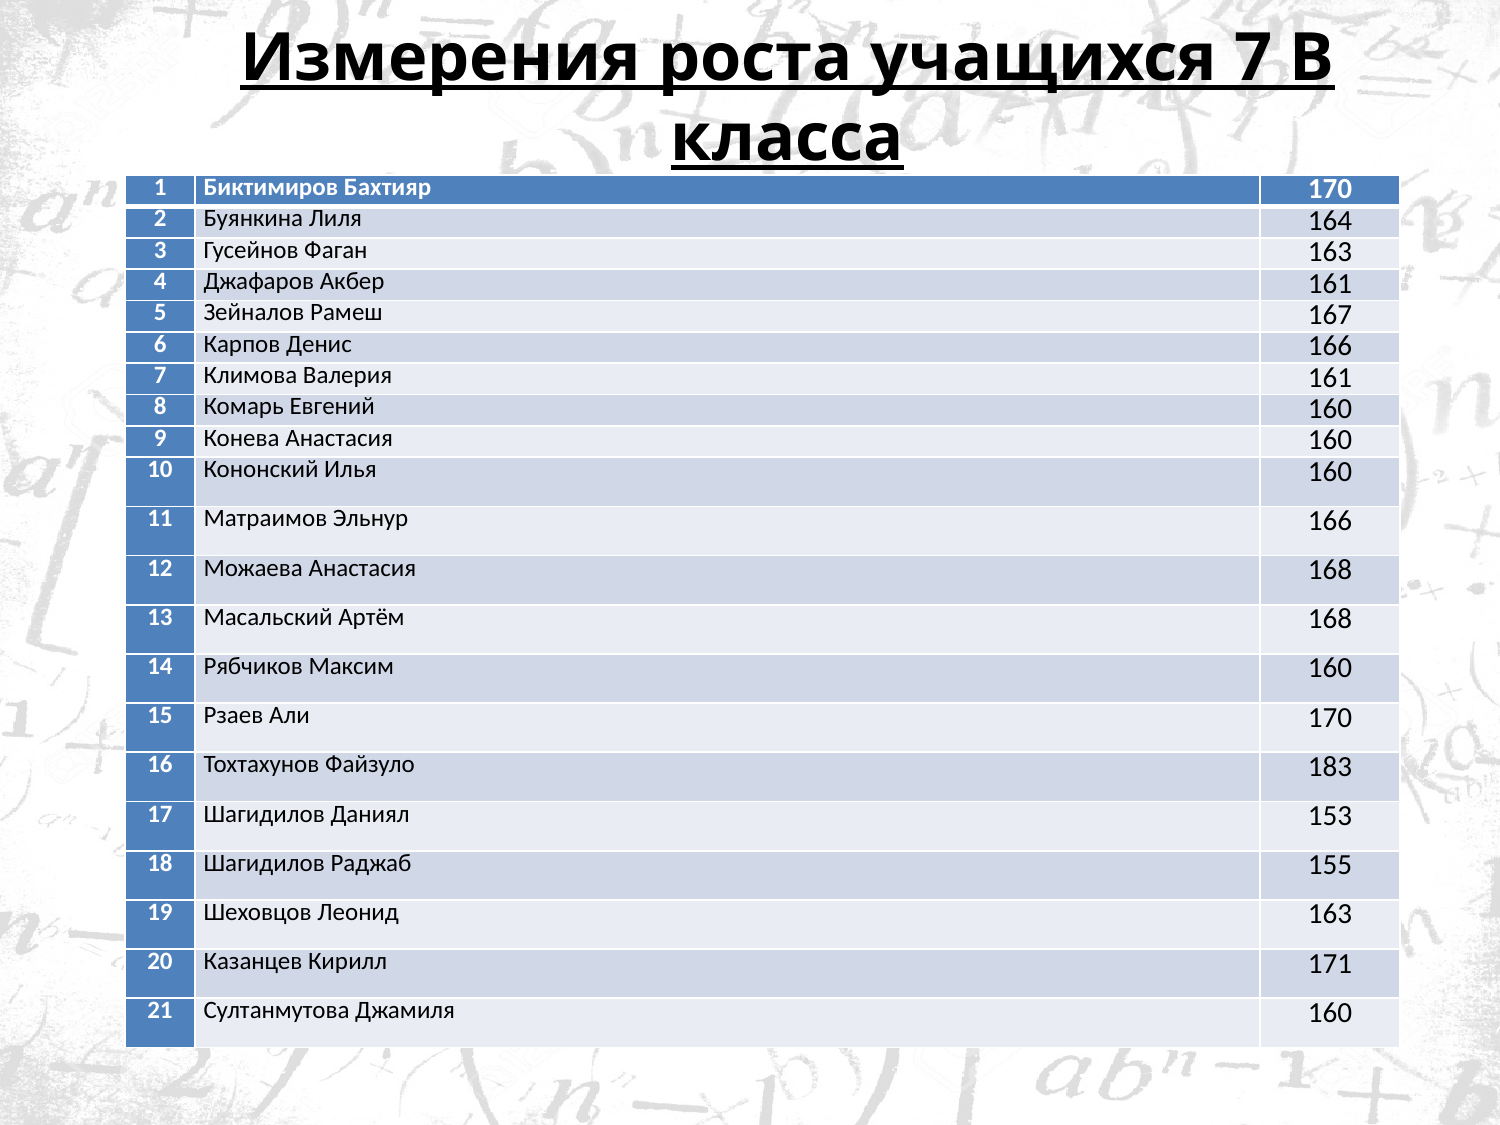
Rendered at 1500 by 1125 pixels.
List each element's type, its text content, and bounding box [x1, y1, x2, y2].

table_cell 17 [126, 802, 194, 850]
table_cell 9 [126, 427, 194, 456]
table_cell Климова Валерия [196, 364, 1259, 394]
table_cell 155 [1261, 852, 1399, 899]
table_cell Зейналов Рамеш [196, 301, 1259, 331]
table_cell 11 [126, 507, 194, 555]
table_cell Гусейнов Фаган [196, 239, 1259, 268]
table_cell 160 [1261, 655, 1399, 702]
table_cell Можаева Анастасия [196, 556, 1259, 604]
table_cell Рзаев Али [196, 704, 1259, 751]
table_cell 20 [126, 950, 194, 997]
table_cell 5 [126, 301, 194, 331]
table_cell 171 [1261, 950, 1399, 997]
table_cell 160 [1261, 999, 1399, 1047]
table_cell Кононский Илья [196, 458, 1259, 506]
table_cell 160 [1261, 458, 1399, 506]
table_cell Шагидилов Раджаб [196, 852, 1259, 899]
table_cell 15 [126, 704, 194, 751]
table_cell Буянкина Лиля [196, 209, 1259, 237]
table_cell 161 [1261, 364, 1399, 394]
table_cell Джафаров Акбер [196, 270, 1259, 300]
table_header 1 [126, 176, 194, 204]
table_cell 161 [1261, 270, 1399, 300]
table_cell 3 [126, 239, 194, 268]
table_cell 167 [1261, 301, 1399, 331]
table_cell Матраимов Эльнур [196, 507, 1259, 555]
table_cell 19 [126, 901, 194, 948]
table_cell 6 [126, 333, 194, 362]
title Измерения роста учащихся 7 В класса [112, 0, 1463, 188]
table_cell Казанцев Кирилл [196, 950, 1259, 997]
table_cell Комарь Евгений [196, 395, 1259, 425]
table_cell Конева Анастасия [196, 427, 1259, 456]
table_cell Шеховцов Леонид [196, 901, 1259, 948]
table_cell 170 [1261, 704, 1399, 751]
table_cell 12 [126, 556, 194, 604]
table_cell 13 [126, 606, 194, 653]
table_cell Масальский Артём [196, 606, 1259, 653]
table_cell 166 [1261, 333, 1399, 362]
table_cell 8 [126, 395, 194, 425]
table_cell 10 [126, 458, 194, 506]
table_cell 2 [126, 209, 194, 237]
table_cell 183 [1261, 753, 1399, 801]
table_cell Султанмутова Джамиля [196, 999, 1259, 1047]
table_cell 160 [1261, 427, 1399, 456]
table_header 170 [1261, 176, 1399, 204]
table_cell Тохтахунов Файзуло [196, 753, 1259, 801]
table_cell 160 [1261, 395, 1399, 425]
table_cell Шагидилов Даниял [196, 802, 1259, 850]
table_cell 163 [1261, 239, 1399, 268]
table_cell 21 [126, 999, 194, 1047]
table_cell Карпов Денис [196, 333, 1259, 362]
table_cell 168 [1261, 556, 1399, 604]
table_cell 4 [126, 270, 194, 300]
table_cell 16 [126, 753, 194, 801]
table_cell 164 [1261, 209, 1399, 237]
table_cell 7 [126, 364, 194, 394]
table_cell 18 [126, 852, 194, 899]
table_cell Рябчиков Максим [196, 655, 1259, 702]
table_cell 153 [1261, 802, 1399, 850]
table_header Биктимиров Бахтияр [196, 176, 1259, 204]
table_cell 166 [1261, 507, 1399, 555]
table_cell 14 [126, 655, 194, 702]
table_cell 168 [1261, 606, 1399, 653]
table_cell 163 [1261, 901, 1399, 948]
